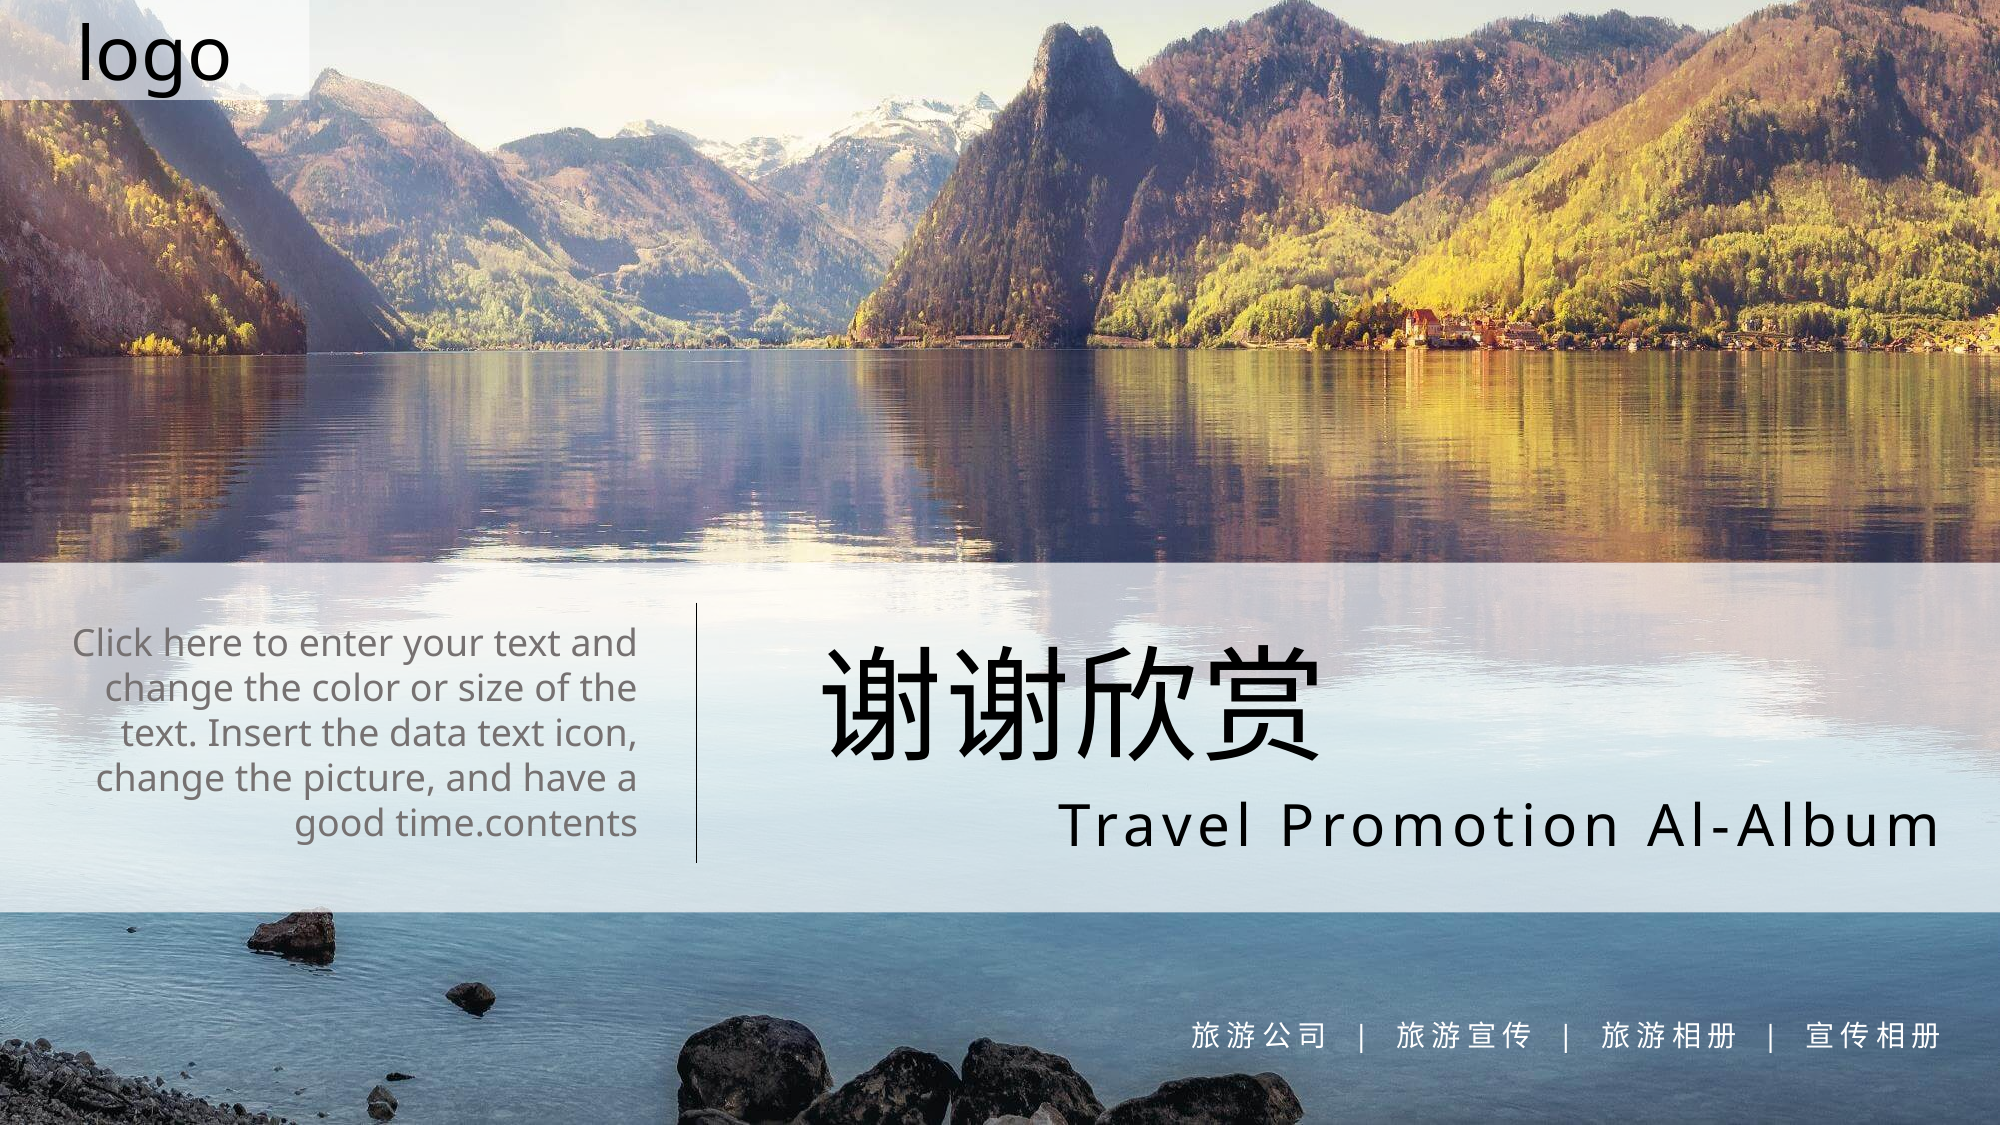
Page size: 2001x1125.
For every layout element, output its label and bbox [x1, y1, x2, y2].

text_box [802, 619, 1957, 867]
picture [0, 0, 2000, 1125]
